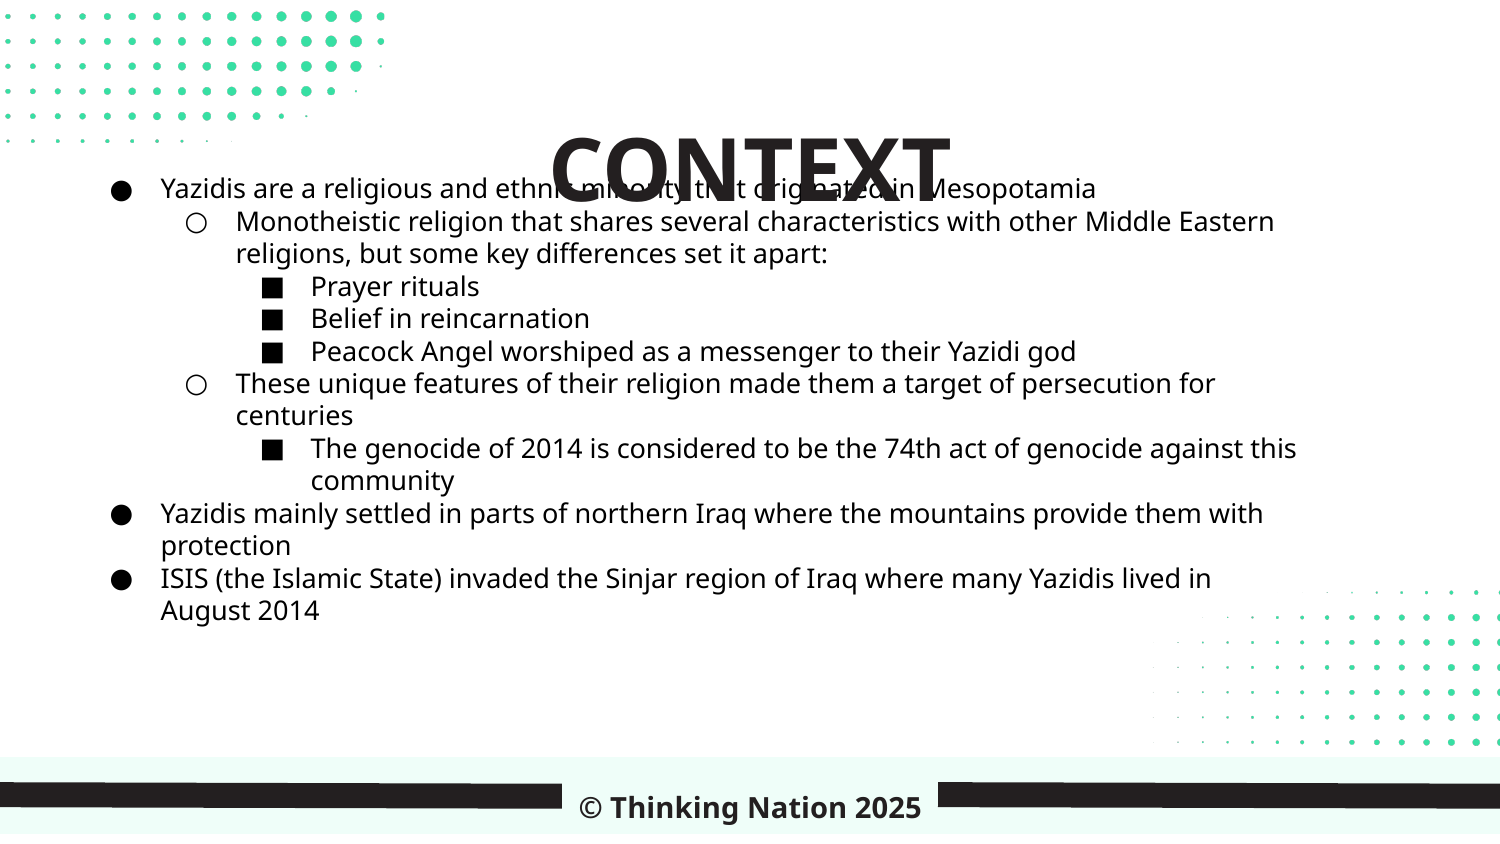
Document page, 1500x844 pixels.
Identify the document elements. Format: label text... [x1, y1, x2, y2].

text_box [0, 0, 385, 144]
text_box [1128, 590, 1500, 755]
text_box CONTEXT [209, 71, 1291, 219]
text_box Yazidis are a religious and ethnic minority that originated in Mesopotamia Monotheistic religion that shares several characteristics with other Middle Eastern religions, but some key differences set it apart: Prayer rituals Belief in reincarnation Peacock Angel worshiped as a messenger to their Yazidi god These unique features of their religion made them a target of persecution for centuries The genocide of 2014 is considered to be the 74th act of genocide against this community Yazidis mainly settled in parts of northern Iraq where the mountains provide them with protection ISIS (the Islamic State) invaded the Sinjar region of Iraq where many Yazidis lived in August 2014 [85, 171, 1301, 627]
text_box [0, 756, 1500, 835]
